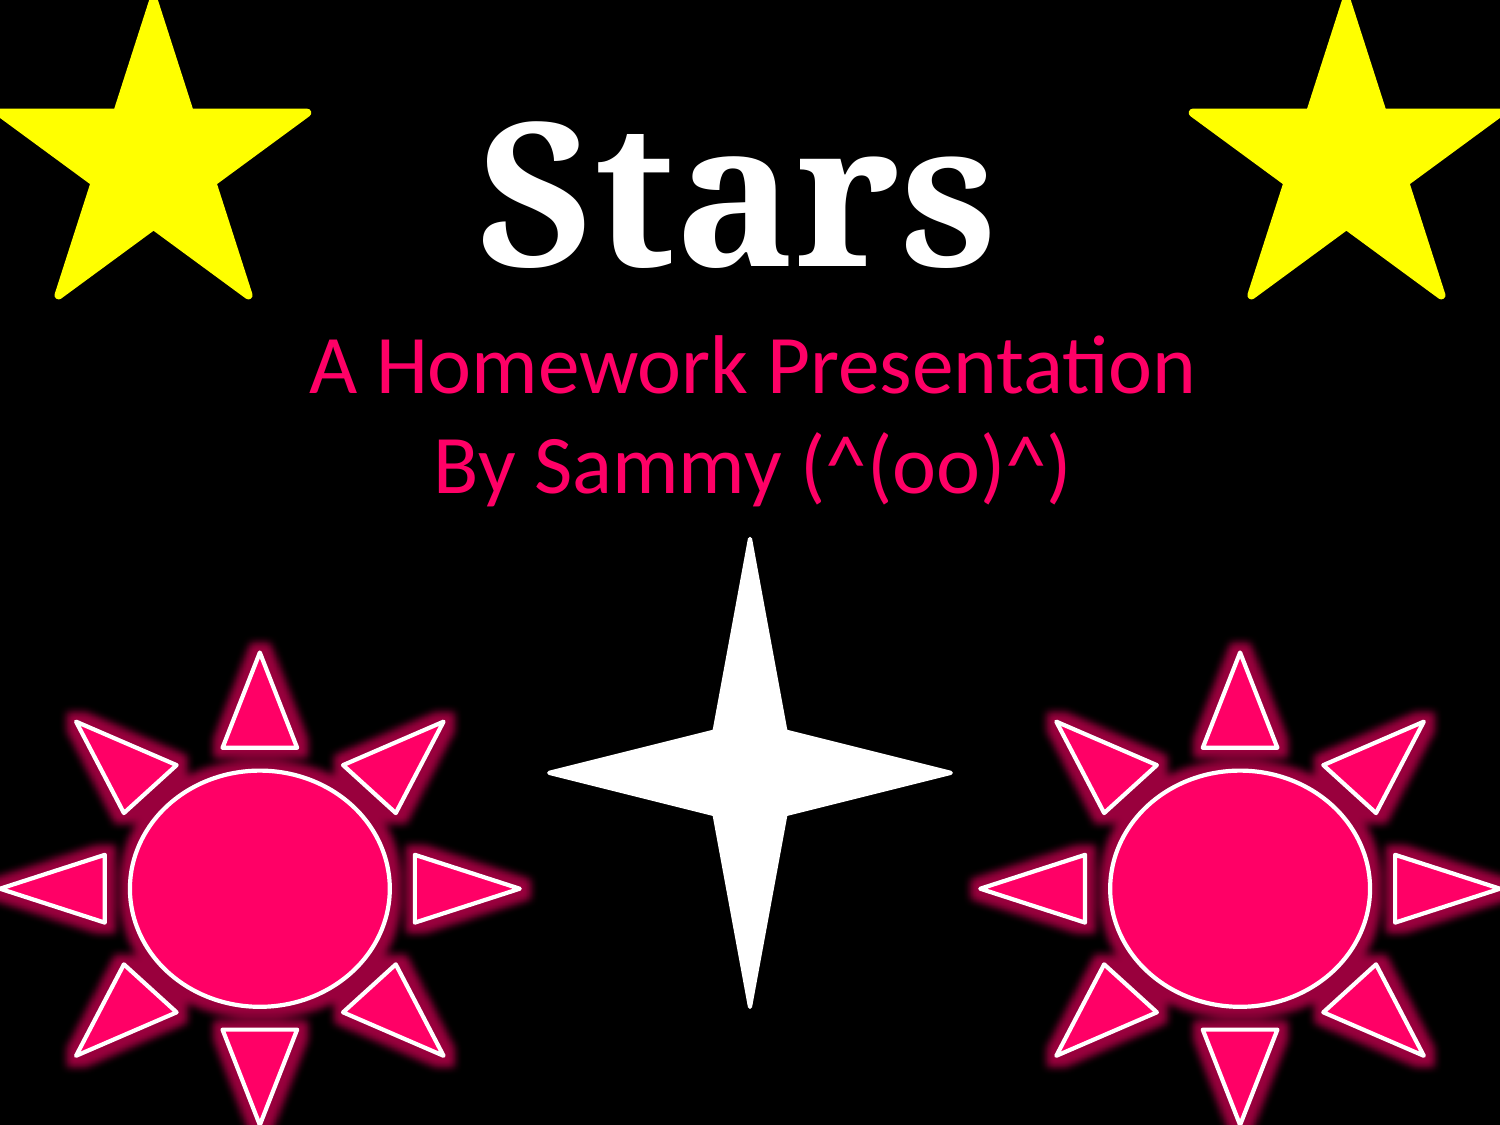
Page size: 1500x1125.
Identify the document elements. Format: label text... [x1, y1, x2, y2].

text_box [74, 719, 179, 816]
text_box [74, 962, 179, 1058]
text_box [127, 768, 392, 1009]
text_box [0, 0, 310, 297]
text_box A Homework Presentation By Sammy (^(oo)^) [294, 302, 1213, 518]
text_box [340, 719, 446, 816]
text_box [1190, 0, 1500, 297]
text_box [220, 650, 300, 750]
text_box [0, 852, 107, 925]
title Stars [100, 0, 1376, 374]
text_box [1108, 768, 1373, 1009]
text_box [978, 852, 1088, 925]
text_box [220, 1027, 300, 1125]
text_box [1321, 719, 1426, 816]
text_box [1393, 852, 1500, 925]
text_box [1054, 719, 1159, 816]
text_box [1200, 650, 1280, 750]
text_box [1321, 962, 1426, 1058]
text_box [412, 852, 522, 925]
text_box [547, 536, 953, 1009]
text_box [1054, 962, 1159, 1058]
text_box [340, 962, 446, 1058]
text_box [1200, 1027, 1280, 1125]
